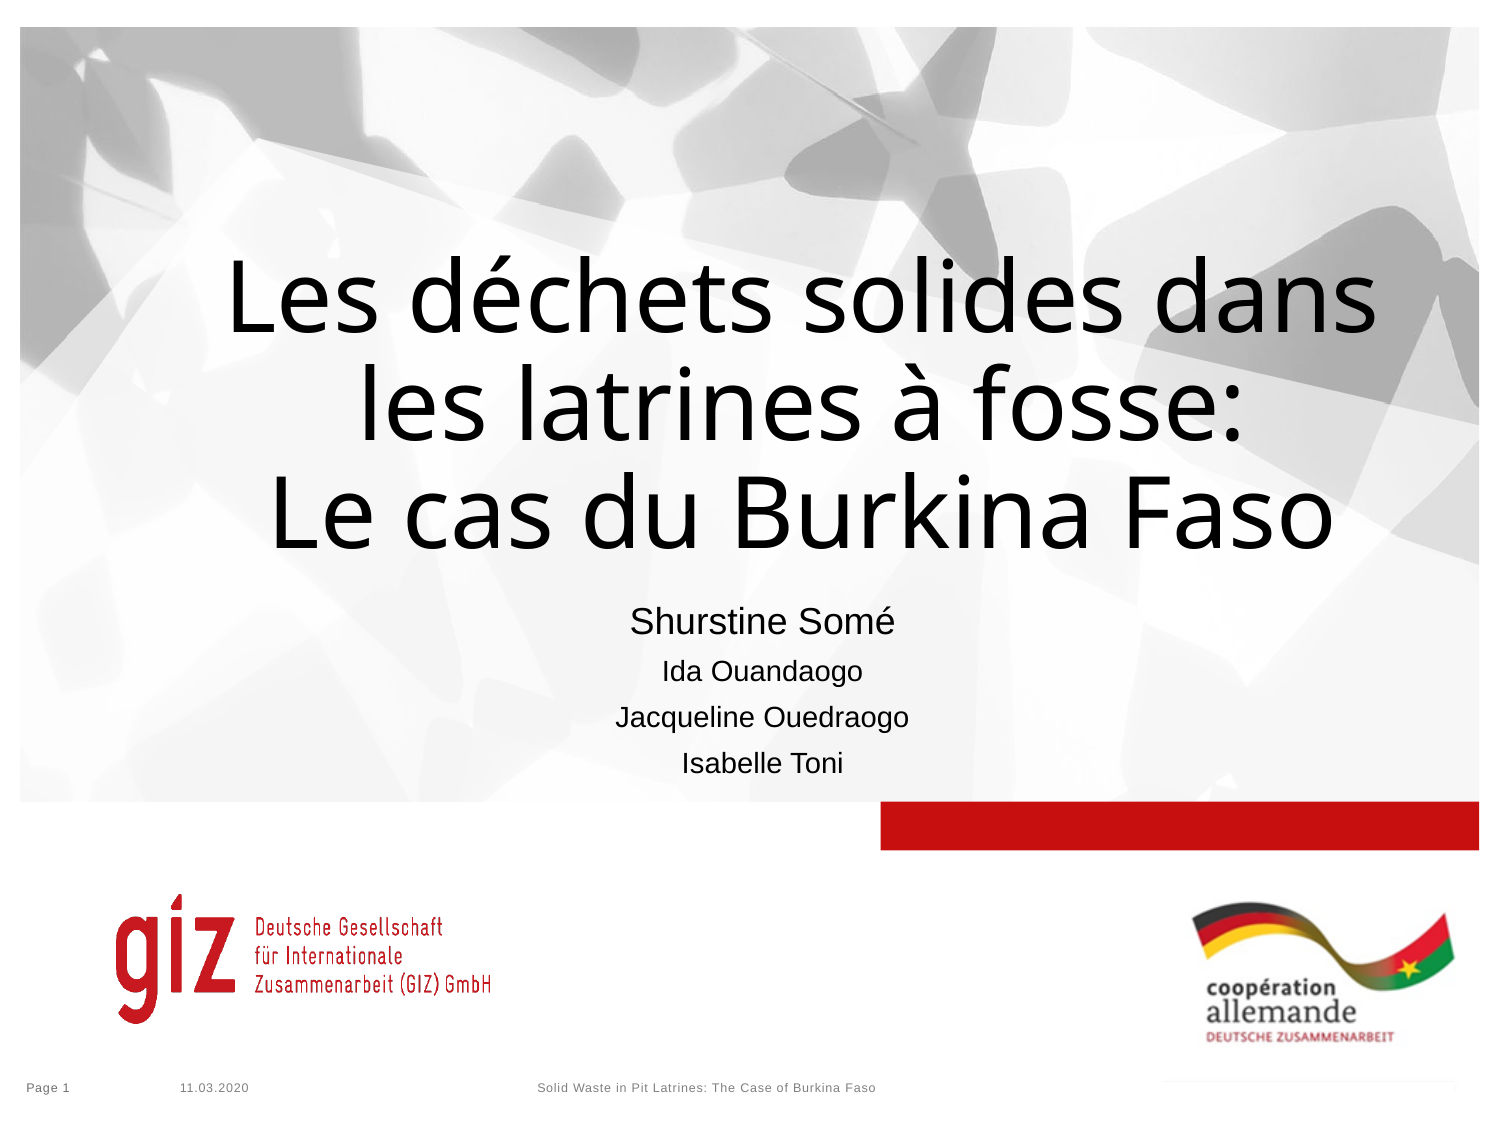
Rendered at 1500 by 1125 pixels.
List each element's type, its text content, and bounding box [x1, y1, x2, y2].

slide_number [179, 1079, 268, 1111]
footer Solid Waste in Pit Latrines: The Case of Burkina Faso [537, 1080, 1500, 1096]
picture [112, 889, 492, 1029]
slide_number Page 1 [26, 1079, 101, 1096]
list Shurstine Somé Ida Ouandaogo Jacqueline Ouedraogo Isabelle Toni [94, 600, 1443, 782]
text_box Les déchets solides dans les latrines à fosse: Le cas du Burkina Faso [154, 246, 1463, 570]
picture [1162, 882, 1463, 1093]
picture [20, 27, 1480, 802]
